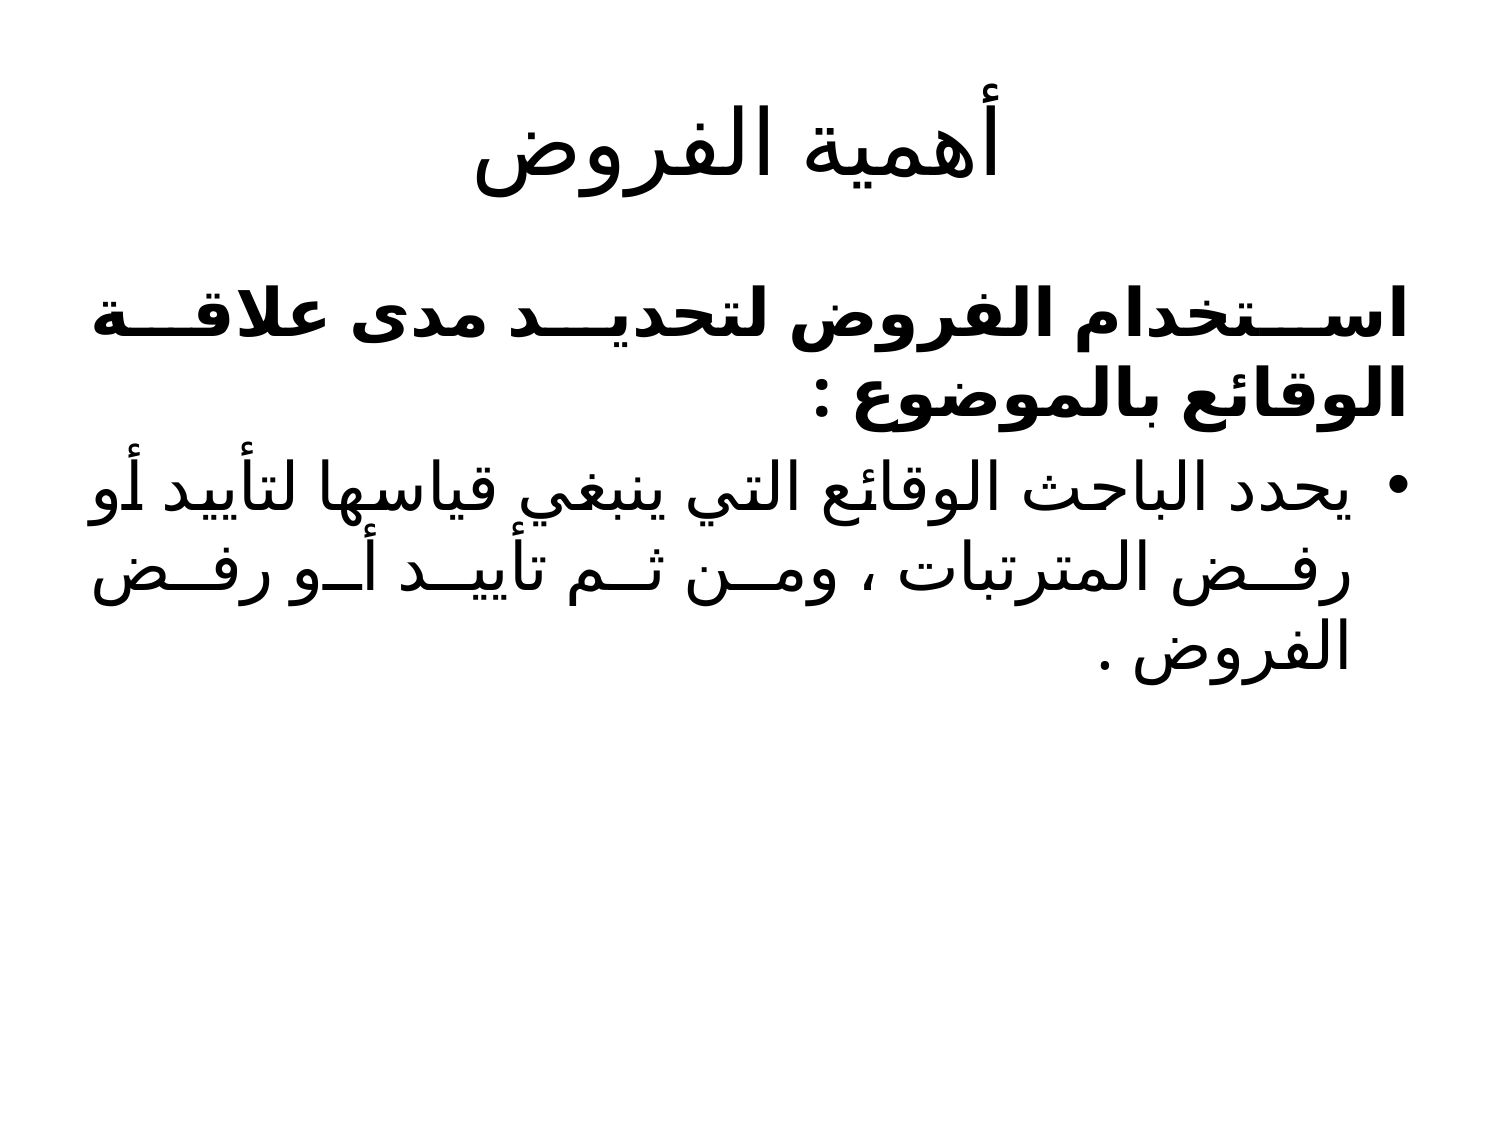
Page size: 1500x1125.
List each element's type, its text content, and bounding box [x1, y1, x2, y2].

title أهمية الفروض [75, 45, 1425, 233]
list استخدام الفروض لتحديد مدى علاقة الوقائع بالموضوع : يحدد الباحث الوقائع التي ينبغي قياسها لتأييد أو رفض المترتبات ، ومن ثم تأييد أو رفض الفروض . [75, 262, 1425, 1005]
